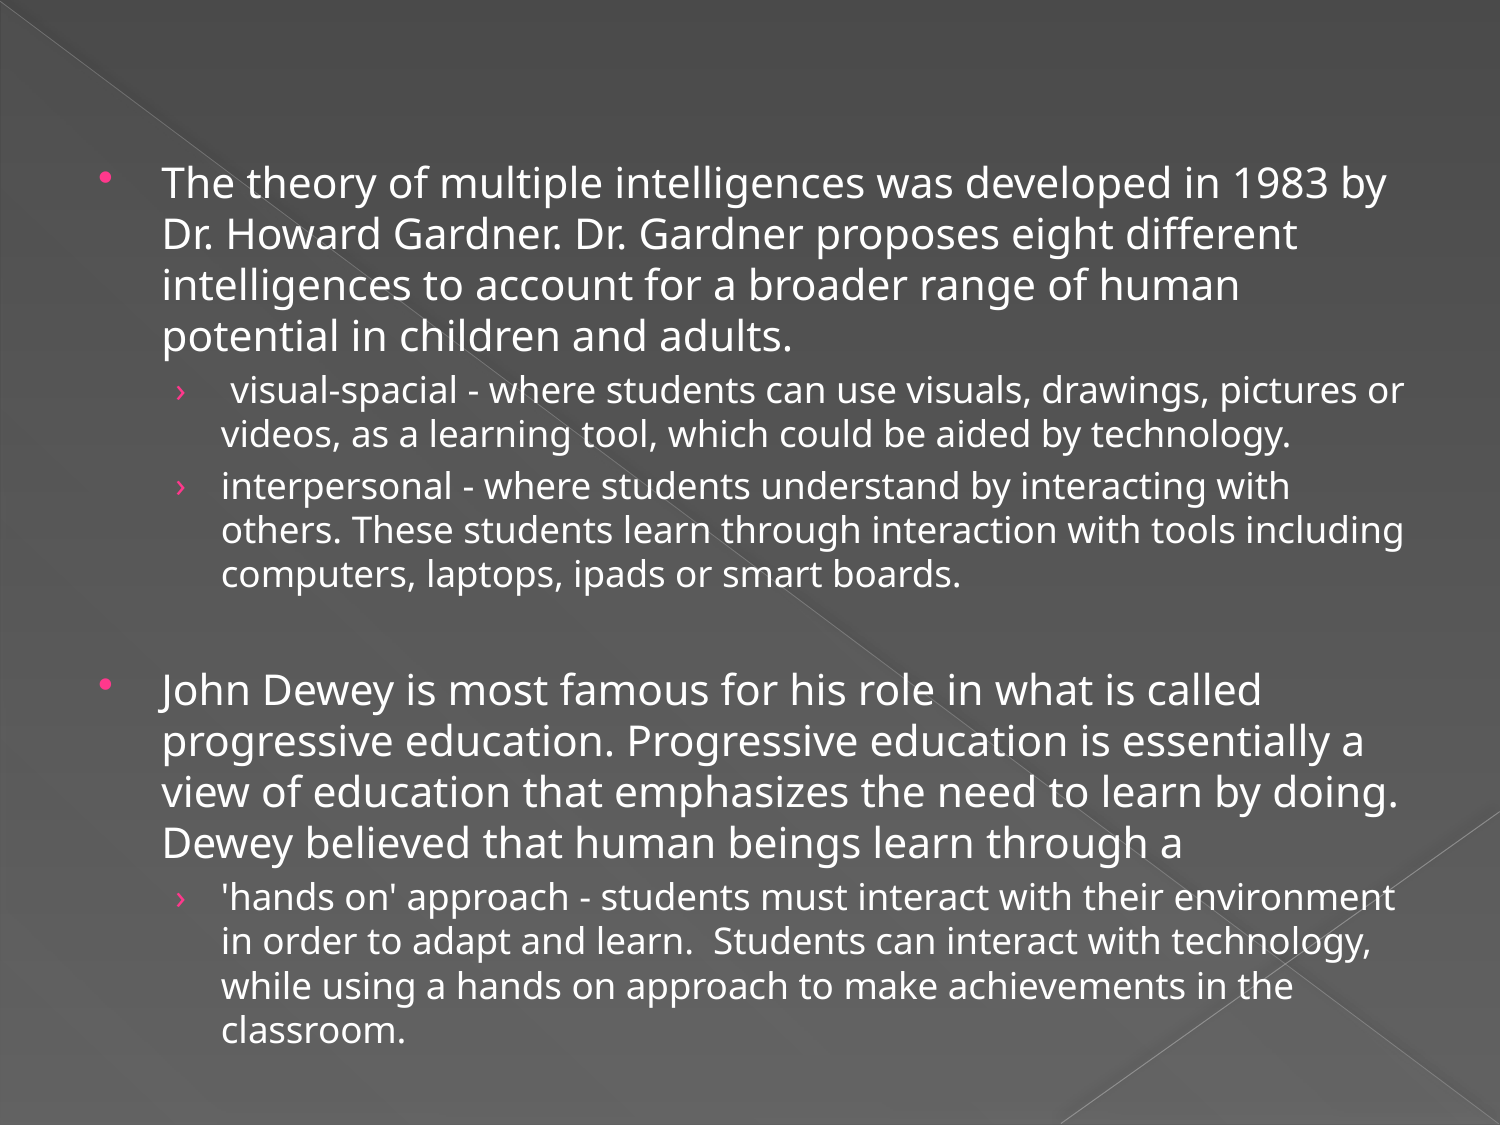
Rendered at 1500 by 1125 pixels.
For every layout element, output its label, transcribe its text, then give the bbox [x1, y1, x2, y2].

list The theory of multiple intelligences was developed in 1983 by Dr. Howard Gardner. Dr. Gardner proposes eight different intelligences to account for a broader range of human potential in children and adults. visual-spacial - where students can use visuals, drawings, pictures or videos, as a learning tool, which could be aided by technology. interpersonal - where students understand by interacting with others. These students learn through interaction with tools including computers, laptops, ipads or smart boards. John Dewey is most famous for his role in what is called progressive education. Progressive education is essentially a view of education that emphasizes the need to learn by doing. Dewey believed that human beings learn through a 'hands on' approach - students must interact with their environment in order to adapt and learn. Students can interact with technology, while using a hands on approach to make achievements in the classroom. [75, 148, 1425, 1059]
